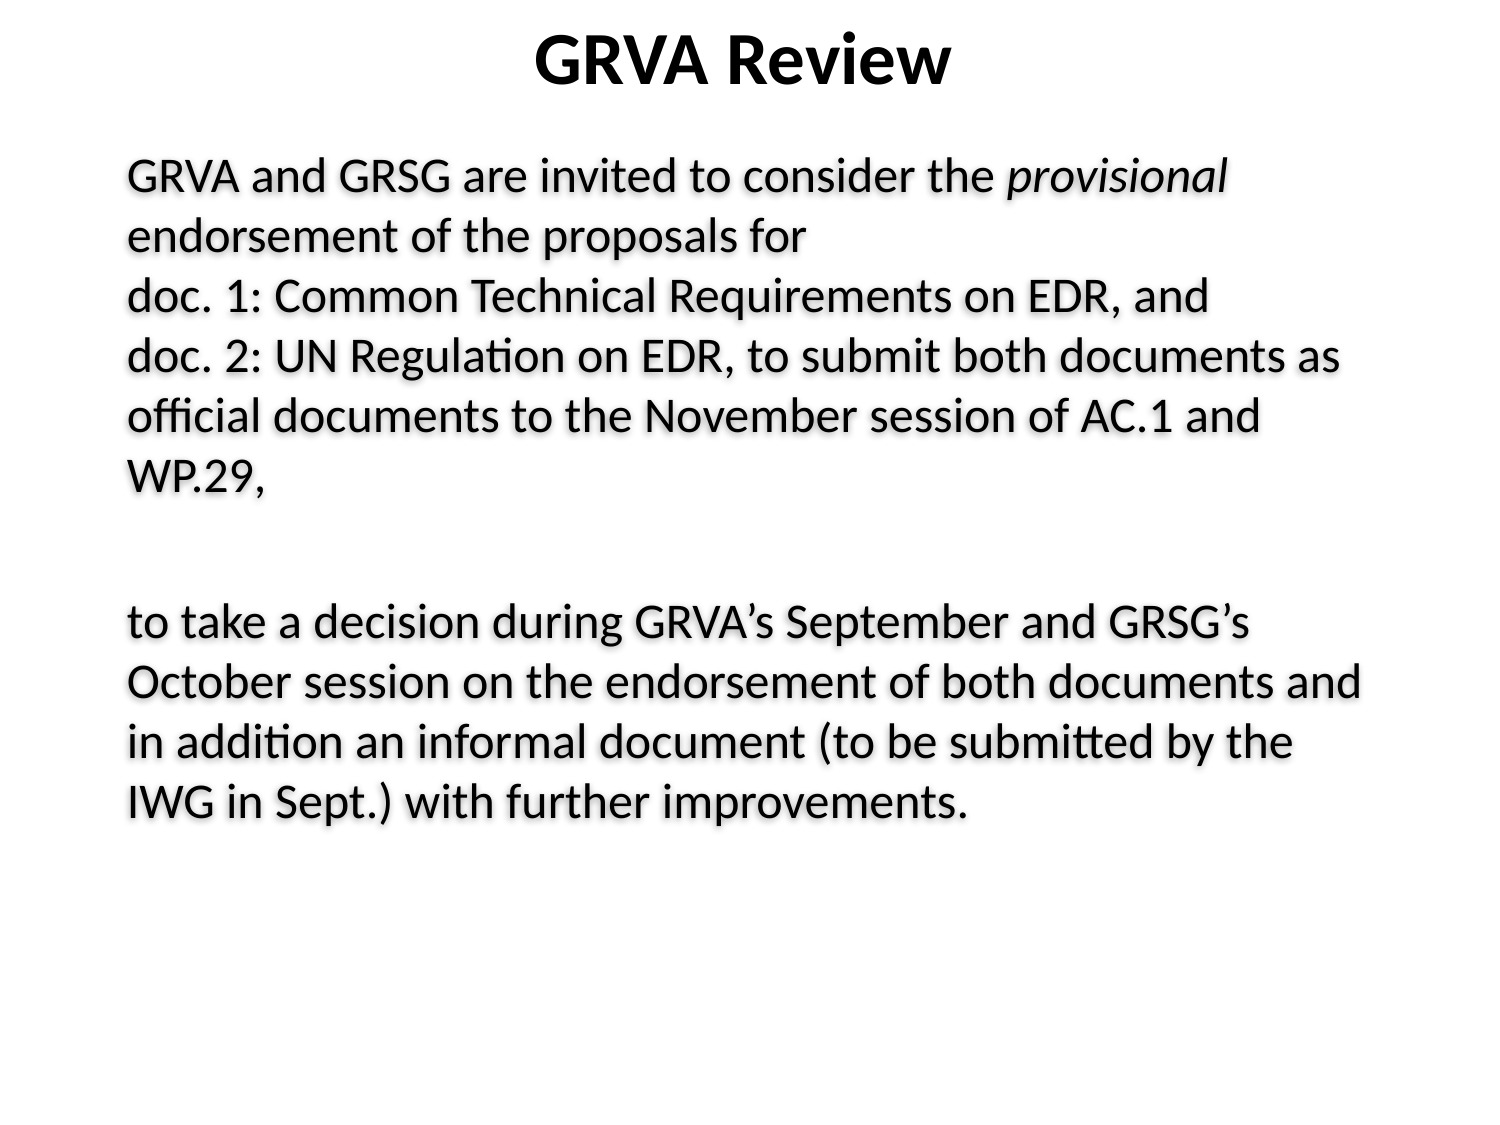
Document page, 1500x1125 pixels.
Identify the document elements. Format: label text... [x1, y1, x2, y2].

text_box GRVA Review [2, 19, 1500, 90]
text_box GRVA and GRSG are invited to consider the provisional endorsement of the proposals for doc. 1: Common Technical Requirements on EDR, and doc. 2: UN Regulation on EDR, to submit both documents as official documents to the November session of AC.1 and WP.29, to take a decision during GRVA’s September and GRSG’s October session on the endorsement of both documents and in addition an informal document (to be submitted by the IWG in Sept.) with further improvements. [63, 85, 1441, 1026]
